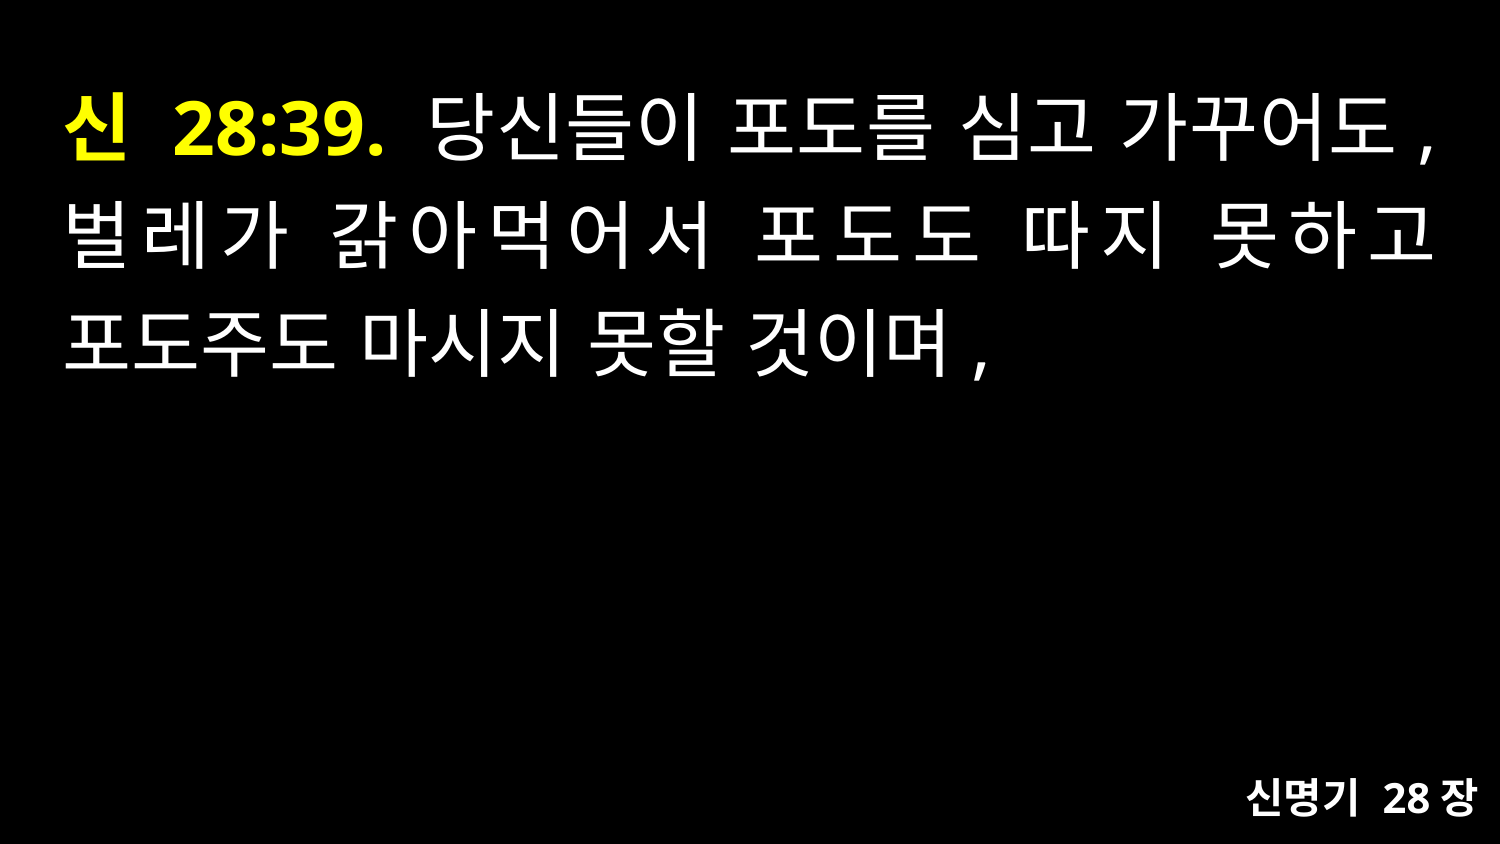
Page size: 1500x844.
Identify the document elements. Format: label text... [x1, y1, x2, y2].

subtitle 신명기 28장 [916, 770, 1500, 844]
title 신 28:39. 당신들이 포도를 심고 가꾸어도, 벌레가 갉아먹어서 포도도 따지 못하고 포도주도 마시지 못할 것이며, [0, 0, 1500, 844]
